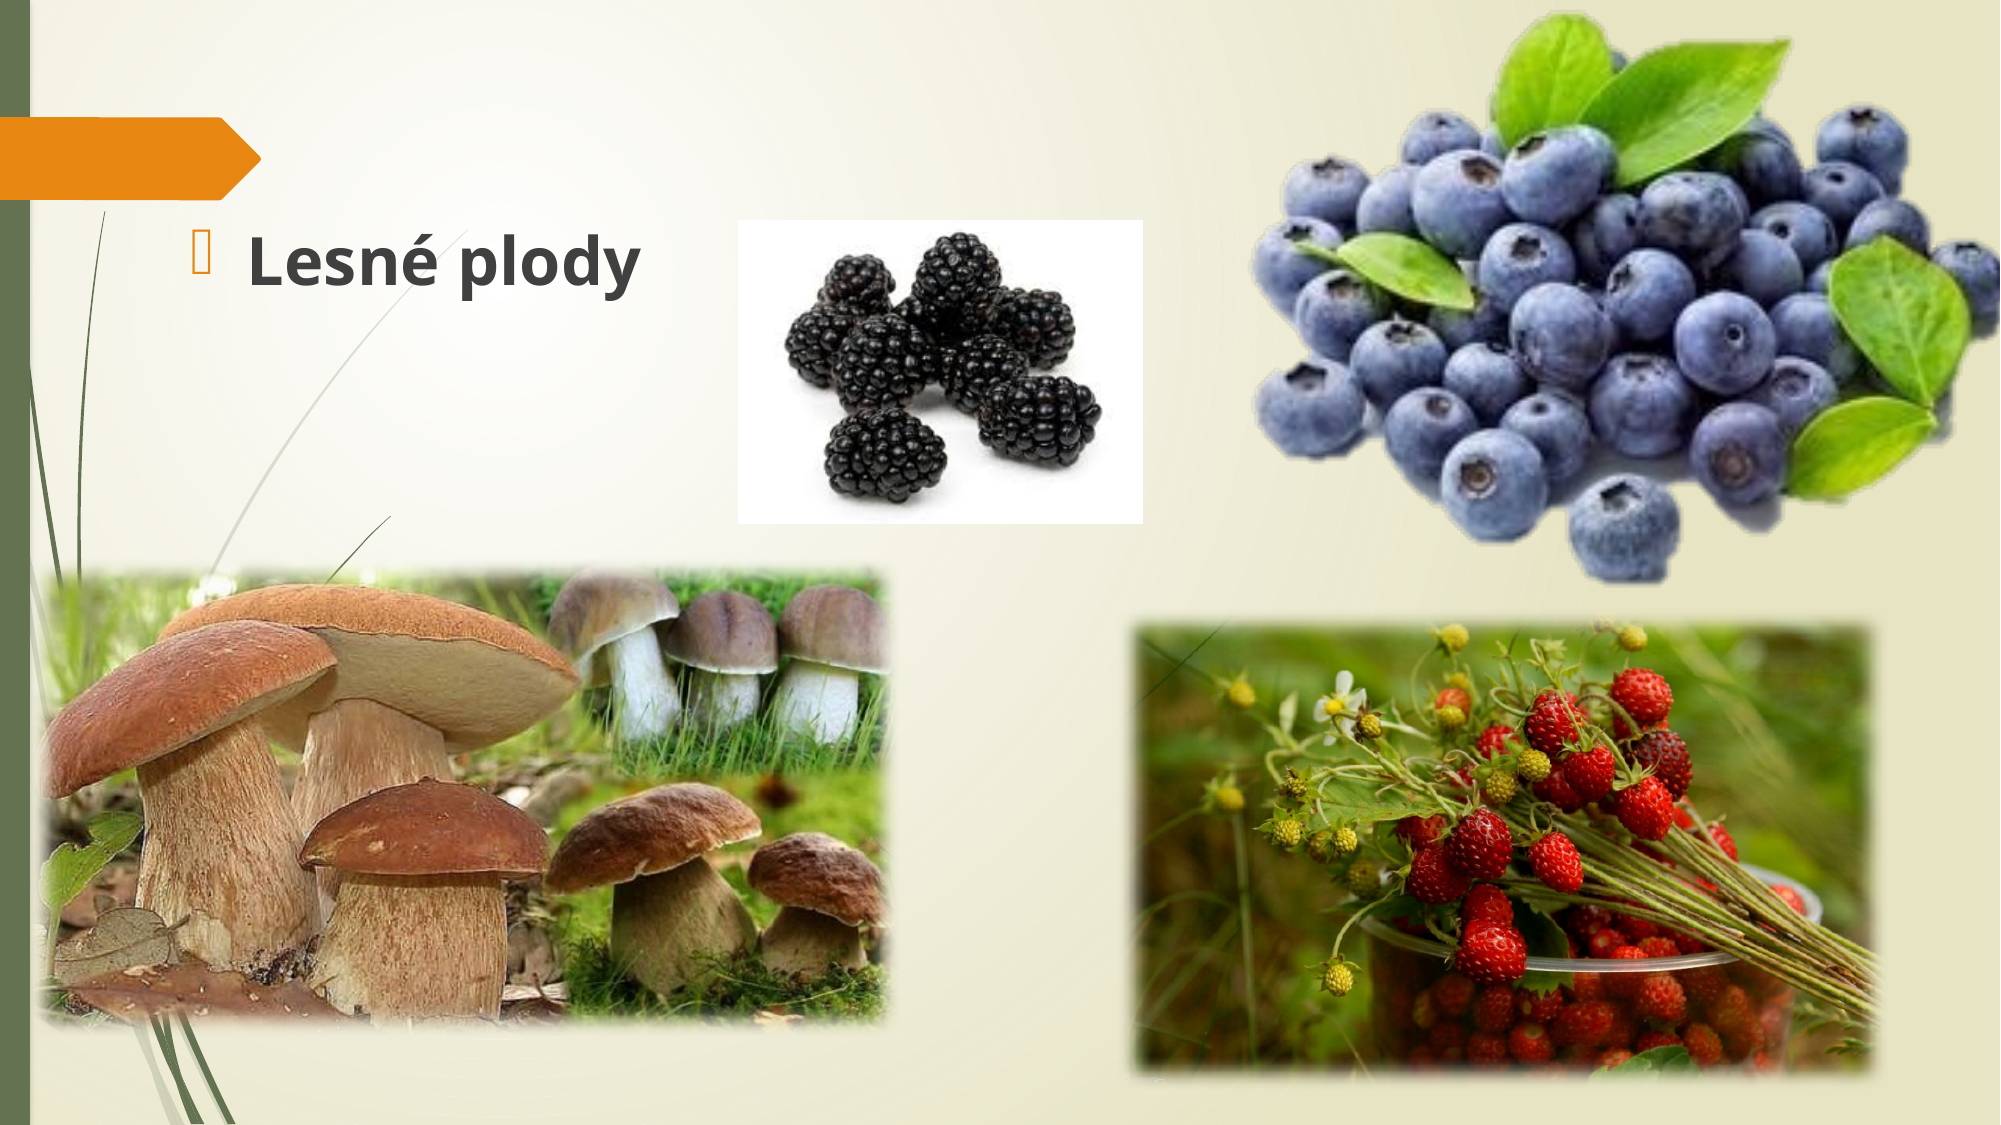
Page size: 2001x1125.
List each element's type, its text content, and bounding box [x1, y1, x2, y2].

picture [29, 557, 901, 1037]
picture [737, 0, 2000, 1090]
list Lesné plody [175, 211, 1137, 970]
